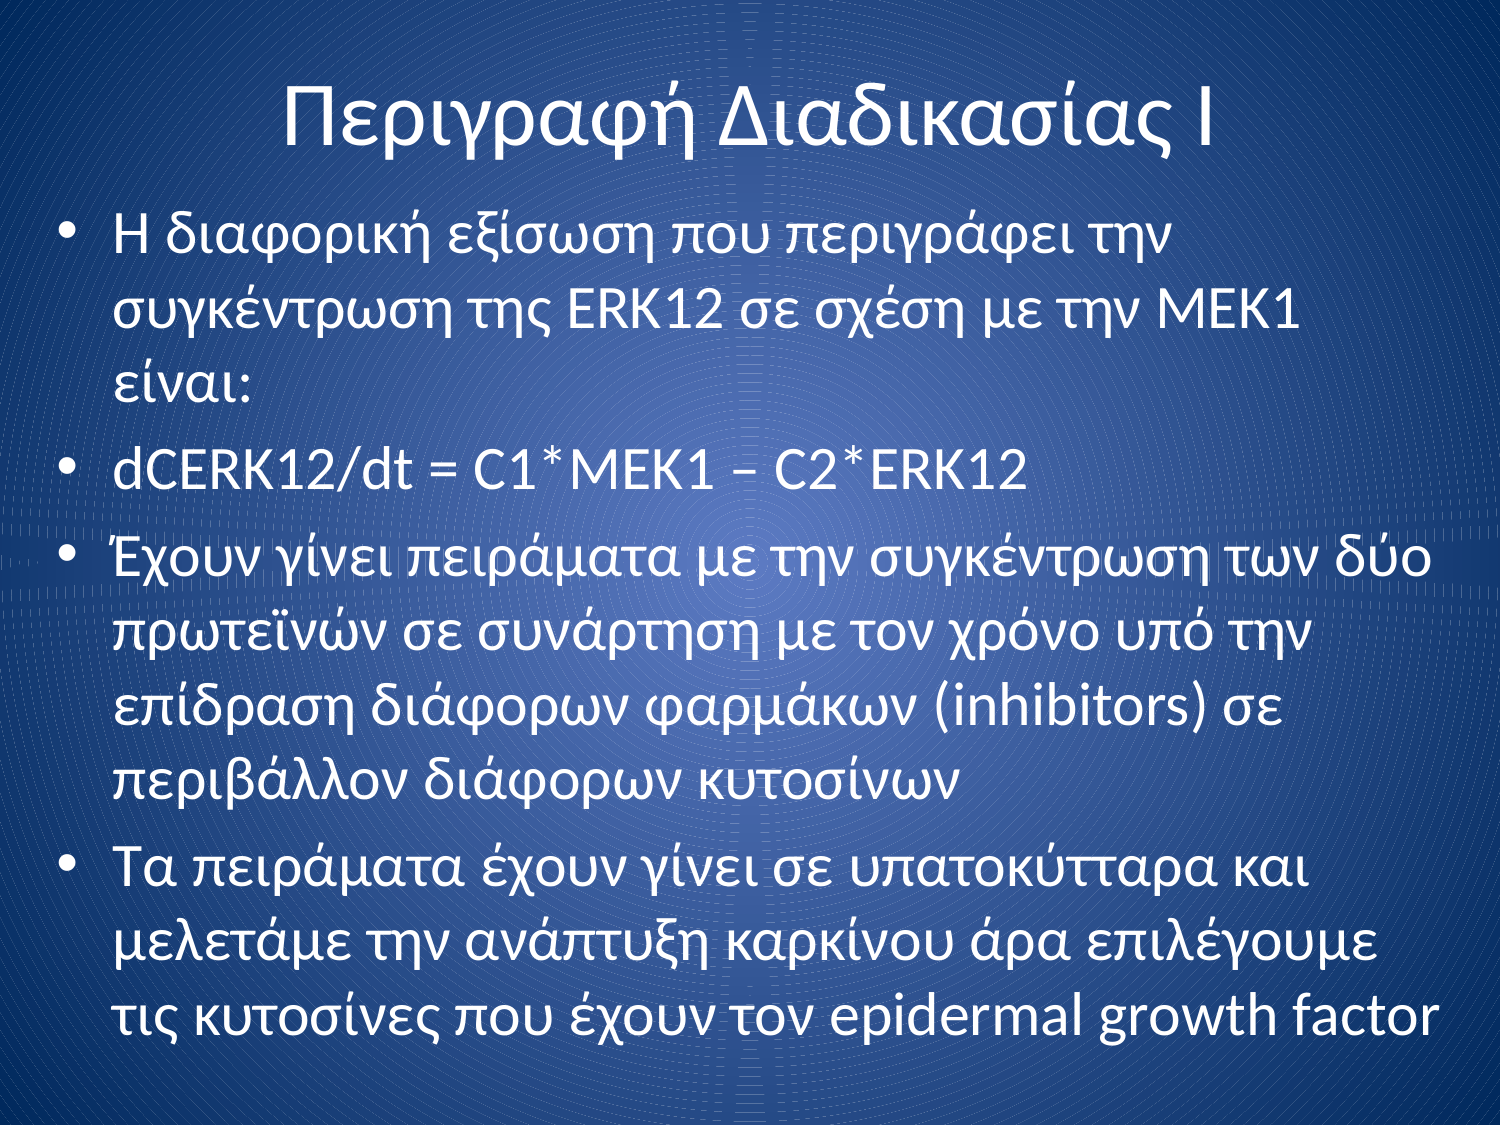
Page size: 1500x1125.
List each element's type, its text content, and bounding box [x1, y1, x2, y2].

title Περιγραφή Διαδικασίας Ι [75, 45, 1425, 173]
list Η διαφορική εξίσωση που περιγράφει την συγκέντρωση της ERK12 σε σχέση με την ΜΕΚ1 είναι: dCERK12/dt = C1*MEK1 – C2*ERK12 Έχουν γίνει πειράματα με την συγκέντρωση των δύο πρωτεϊνών σε συνάρτηση με τον χρόνο υπό την επίδραση διάφορων φαρμάκων (inhibitors) σε περιβάλλον διάφορων κυτοσίνων Τα πειράματα έχουν γίνει σε υπατοκύτταρα και μελετάμε την ανάπτυξη καρκίνου άρα επιλέγουμε τις κυτοσίνες που έχουν τον epidermal growth factor [41, 184, 1471, 1083]
